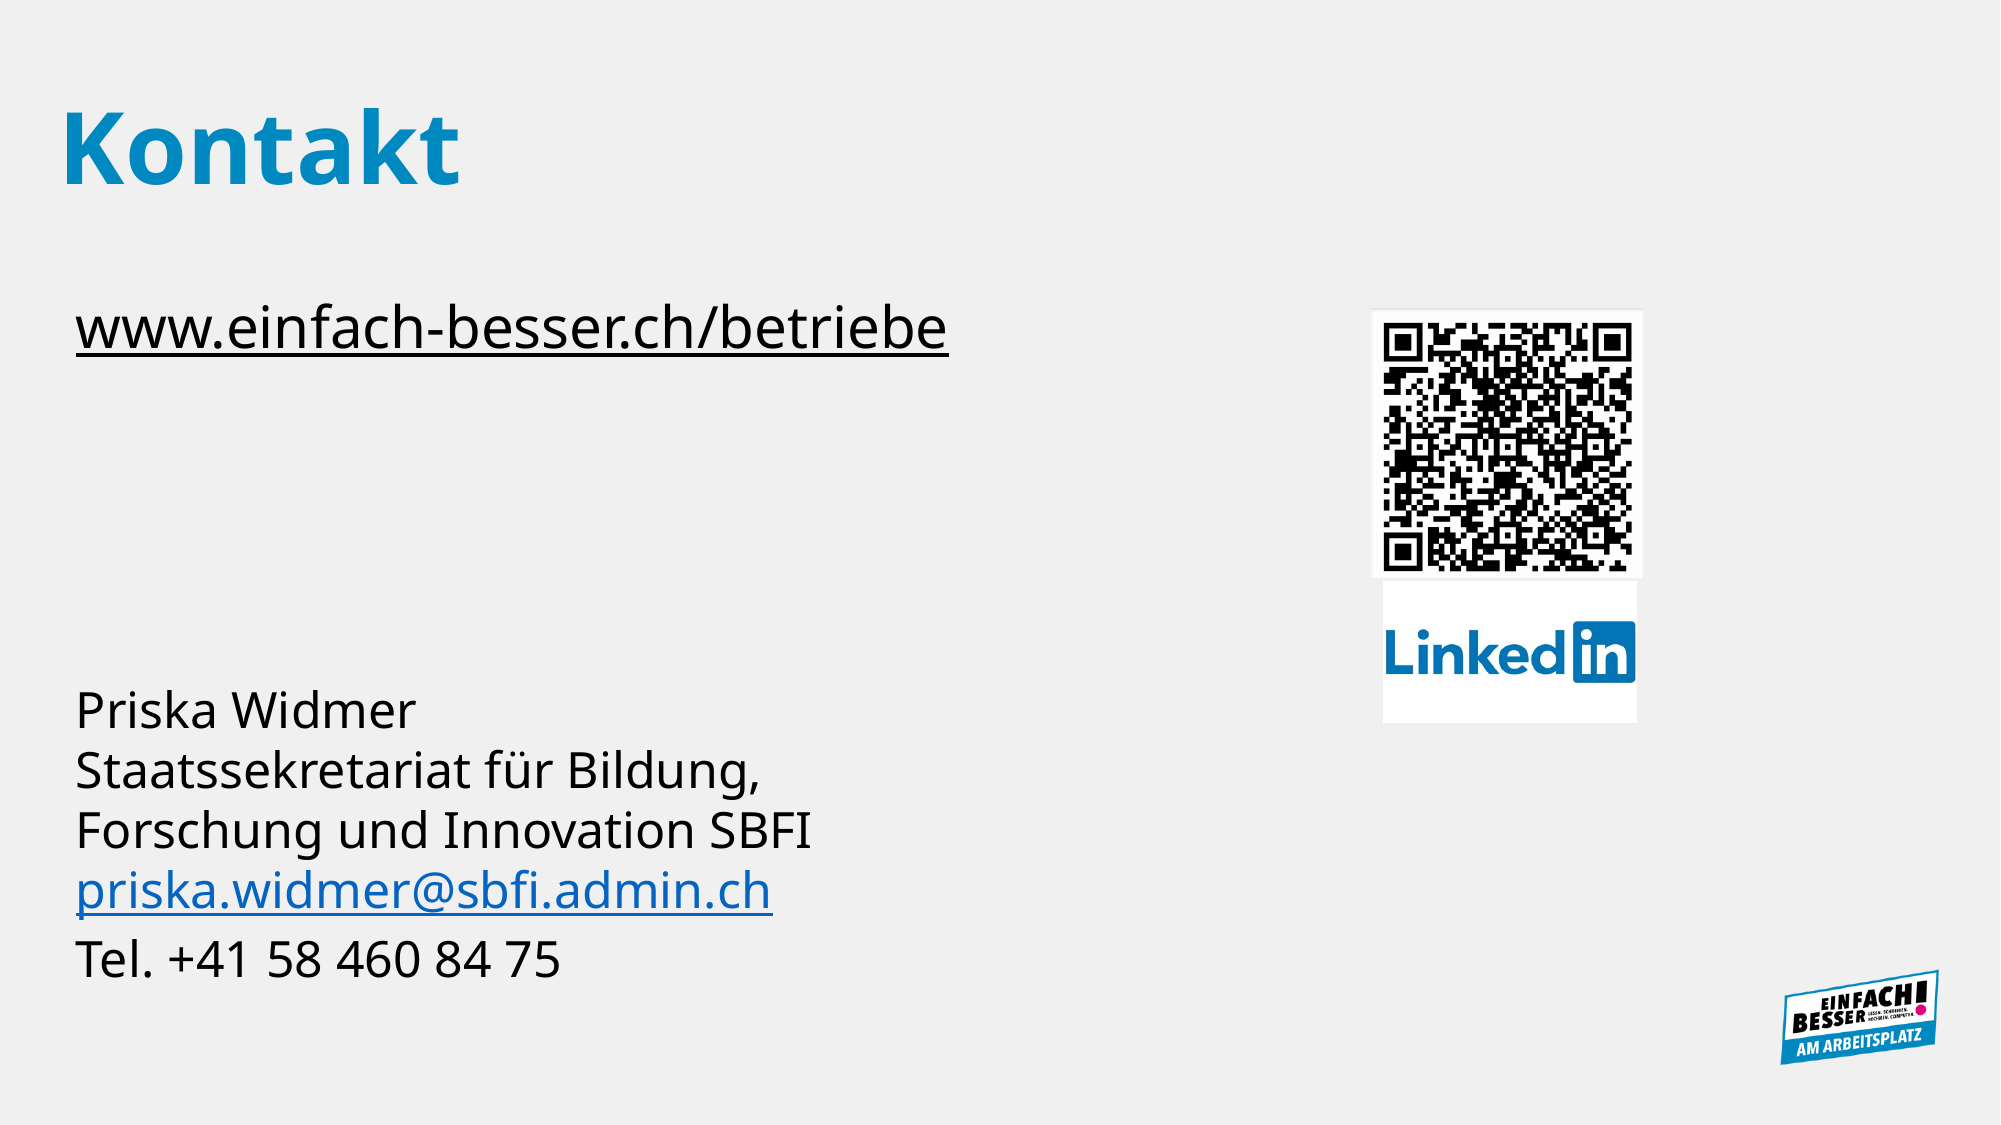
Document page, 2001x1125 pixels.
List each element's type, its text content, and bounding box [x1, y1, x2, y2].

picture [1882, 1032, 1896, 1044]
picture [1899, 1031, 1906, 1042]
text_box www.einfach-besser.ch/betriebe Priska Widmer Staatssekretariat für Bildung, Forschung und Innovation SBFI priska.widmer@sbfi.admin.ch Tel. +41 58 460 84 75 [60, 212, 1956, 1021]
picture [1824, 1041, 1831, 1052]
picture [1789, 1021, 1939, 1065]
text_box Kontakt [44, 55, 1923, 250]
picture [1844, 1038, 1850, 1049]
picture [1798, 1044, 1805, 1055]
picture [1834, 1039, 1841, 1051]
picture [1854, 1036, 1863, 1048]
picture [1873, 1036, 1879, 1046]
picture [1907, 1030, 1913, 1041]
picture [1808, 1043, 1814, 1054]
picture [1785, 1021, 1920, 1039]
picture [1866, 1035, 1872, 1046]
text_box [1370, 308, 1643, 724]
